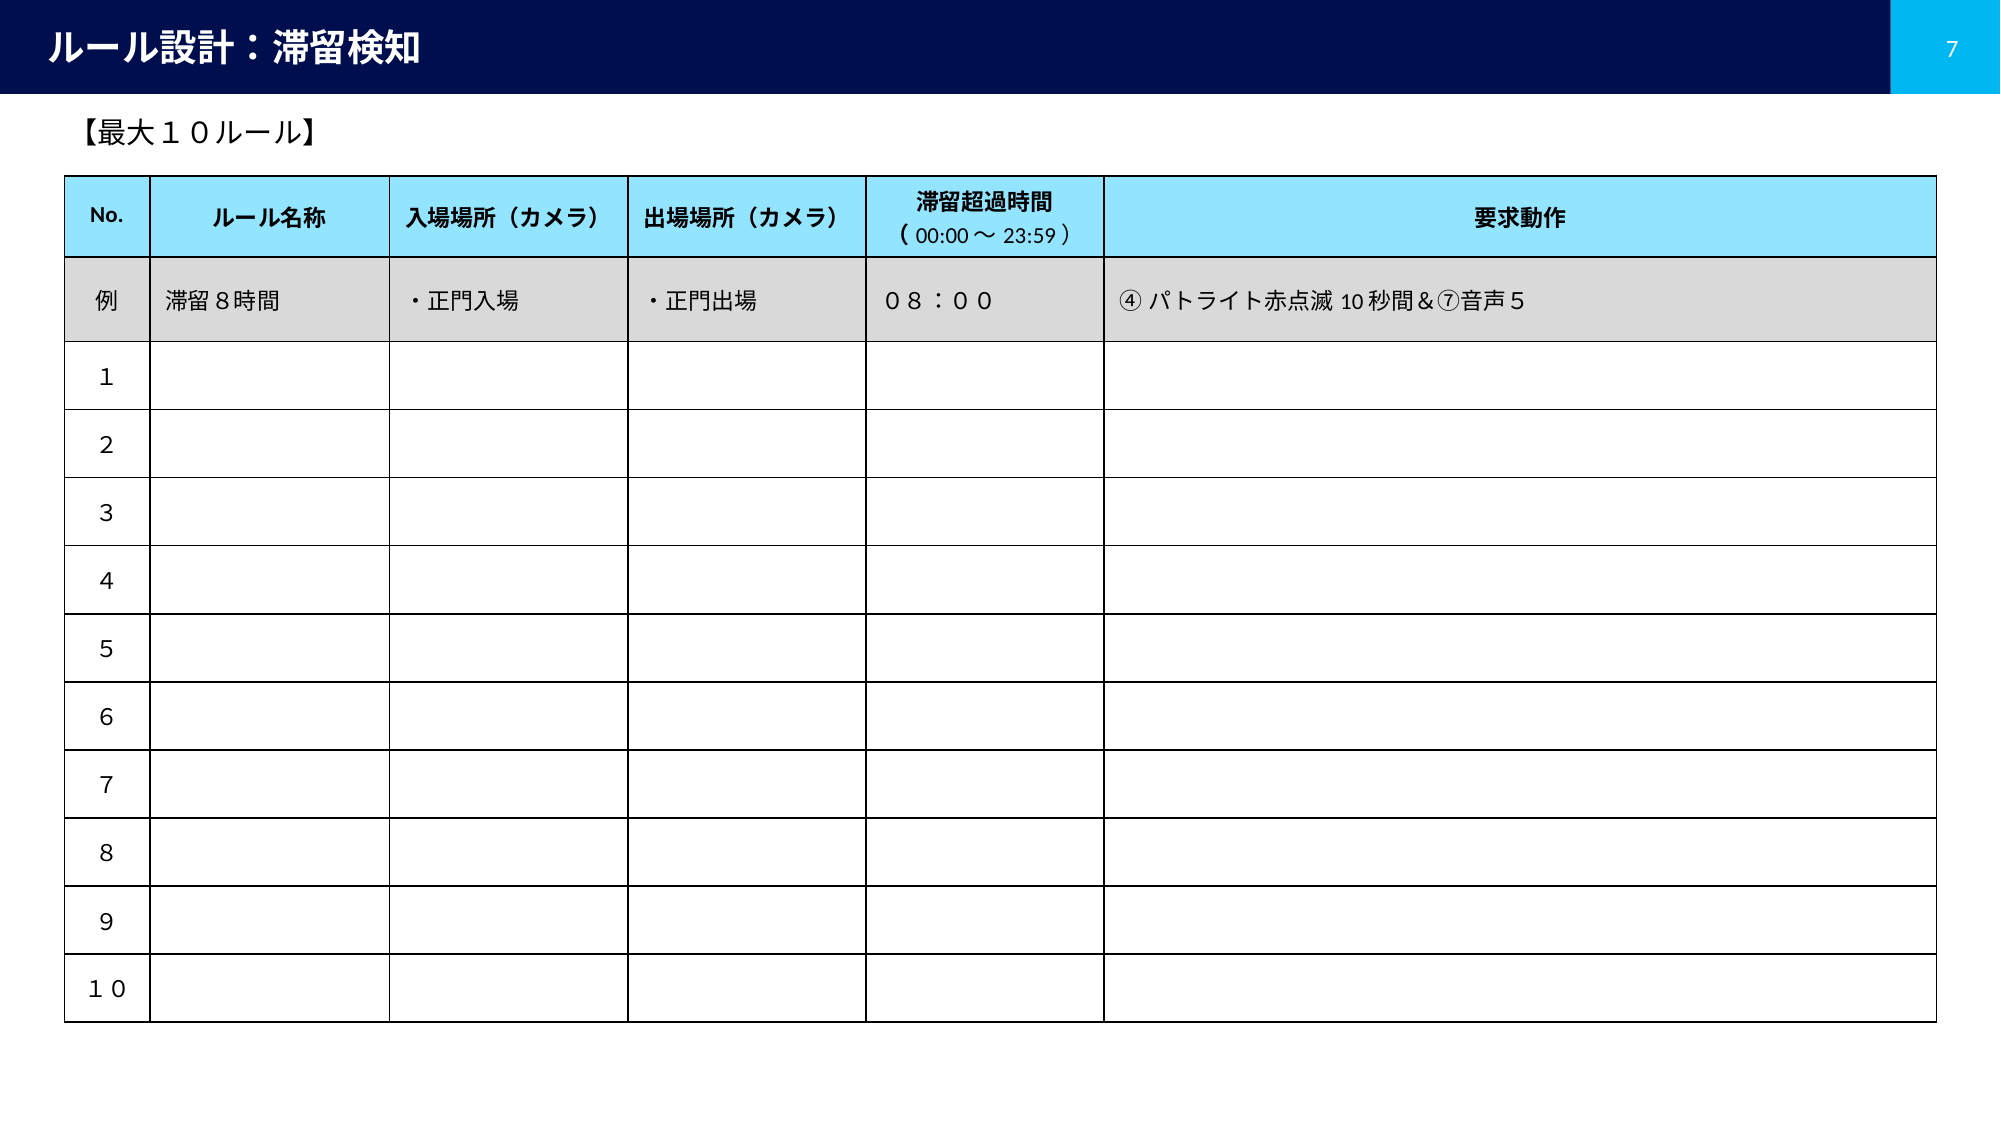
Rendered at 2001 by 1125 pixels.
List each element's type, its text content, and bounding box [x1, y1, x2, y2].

table_cell [1105, 751, 1936, 817]
table_cell 例 [65, 258, 149, 341]
table_cell ６ [65, 683, 149, 749]
table_cell [867, 546, 1103, 613]
table_cell [1105, 819, 1936, 885]
table_cell ４ [65, 546, 149, 613]
table_cell [1105, 615, 1936, 681]
table_cell [867, 410, 1103, 477]
table_header 入場場所（カメラ） [390, 193, 627, 256]
table_cell [629, 887, 865, 953]
table_cell [629, 410, 865, 477]
table_cell ・正門入場 [390, 258, 627, 341]
table_cell [629, 683, 865, 749]
table_cell [867, 478, 1103, 545]
table_cell [390, 546, 627, 613]
table_cell [390, 410, 627, 477]
table_cell ・正門出場 [629, 258, 865, 341]
table_cell [151, 546, 389, 613]
table_header No. [65, 193, 149, 256]
table_cell [151, 410, 389, 477]
table_cell [867, 819, 1103, 885]
table_cell １ [65, 342, 149, 409]
table_cell [151, 683, 389, 749]
table_cell [867, 751, 1103, 817]
table_cell [151, 478, 389, 545]
text_box 【最大１０ルール】 [53, 99, 1690, 193]
table_cell [867, 887, 1103, 953]
table_cell ２ [65, 410, 149, 477]
table_cell [629, 615, 865, 681]
table_cell [151, 615, 389, 681]
table_cell ７ [65, 751, 149, 817]
table_cell [390, 683, 627, 749]
table_cell [1105, 955, 1936, 1021]
table_cell [1105, 683, 1936, 749]
table_cell ８ [65, 819, 149, 885]
table_cell [151, 819, 389, 885]
table_cell ９ [65, 887, 149, 953]
table_header 要求動作 [1105, 177, 1936, 256]
table_cell [151, 751, 389, 817]
table_cell [151, 887, 389, 953]
table_cell 滞留８時間 [151, 258, 389, 341]
table_cell [1105, 410, 1936, 477]
table_cell [390, 342, 627, 409]
table_cell [390, 478, 627, 545]
table_cell [629, 478, 865, 545]
table_cell [867, 683, 1103, 749]
table_cell [867, 615, 1103, 681]
table_cell [390, 751, 627, 817]
table_cell [629, 751, 865, 817]
table_cell [629, 819, 865, 885]
table_header ルール名称 [151, 193, 389, 256]
table_cell [390, 955, 627, 1021]
table_cell [867, 955, 1103, 1021]
table_cell [1105, 887, 1936, 953]
table_cell ０８：００ [867, 258, 1103, 341]
table_cell [151, 955, 389, 1021]
table_cell １０ [65, 955, 149, 1021]
table_cell [151, 342, 389, 409]
table_cell [390, 615, 627, 681]
table_cell [390, 887, 627, 953]
table_cell [1105, 478, 1936, 545]
table_header 出場場所（カメラ） [629, 193, 865, 256]
table_cell ３ [65, 478, 149, 545]
table_cell [1105, 342, 1936, 409]
table_cell ④パトライト赤点滅10秒間＆⑦音声５ [1105, 258, 1936, 341]
table_cell [867, 342, 1103, 409]
table_header 滞留超過時間 （00:00～23:59） [867, 193, 1103, 256]
table_cell [629, 342, 865, 409]
table_cell [629, 546, 865, 613]
table_cell [390, 819, 627, 885]
title ルール設計：滞留検知 [0, 0, 1891, 94]
table_cell [1105, 546, 1936, 613]
table_cell ５ [65, 615, 149, 681]
table_cell [629, 955, 865, 1021]
